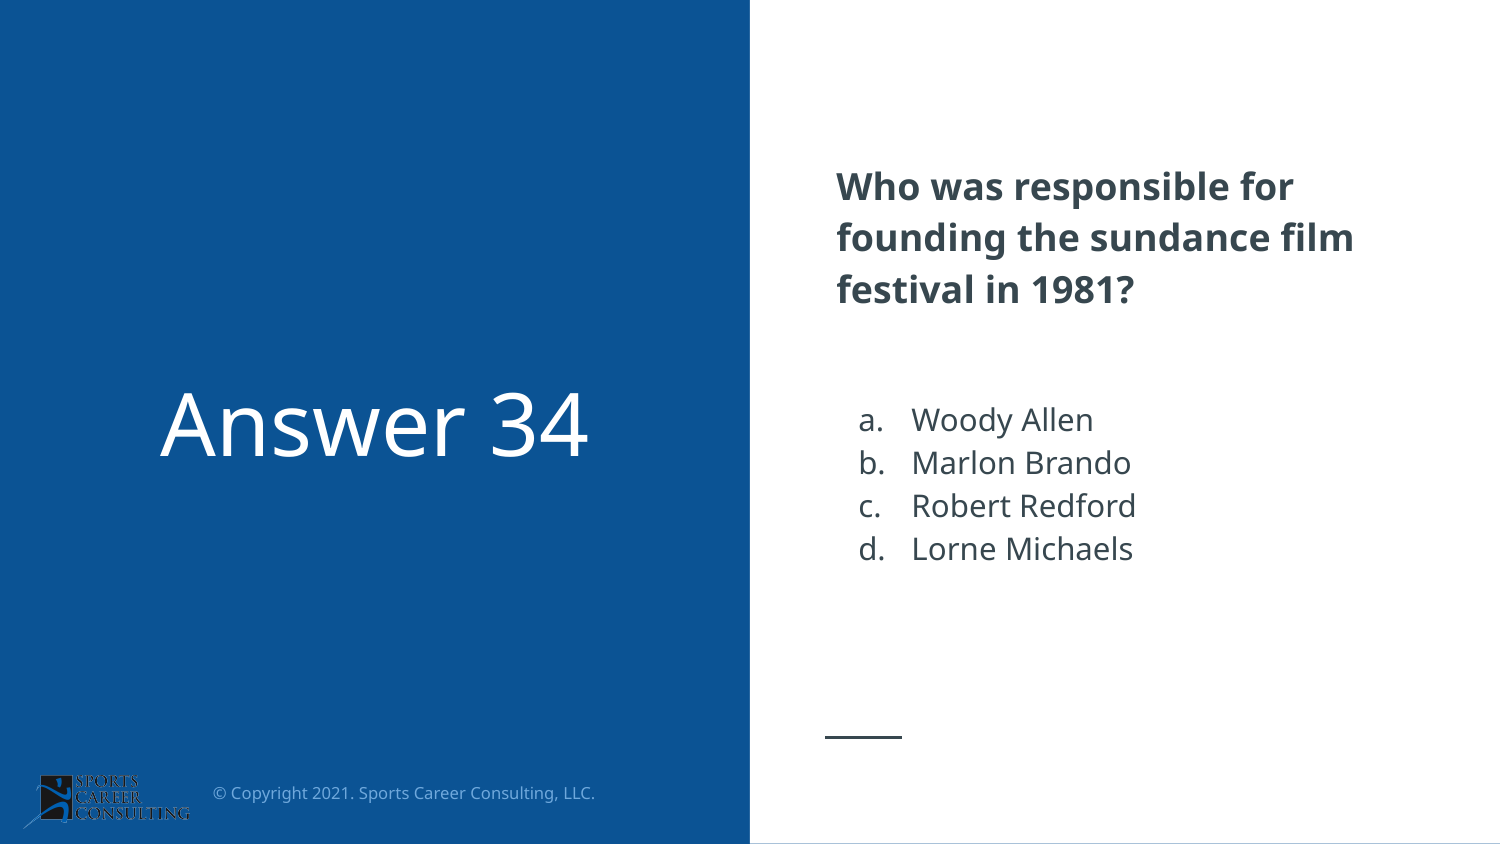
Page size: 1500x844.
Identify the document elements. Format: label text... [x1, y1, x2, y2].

text_box © Copyright 2021. Sports Career Consulting, LLC. [197, 767, 750, 838]
picture [22, 774, 190, 829]
list Who was responsible for founding the sundance film festival in 1981? Woody Allen Marlon Brando Robert Redford Lorne Michaels [821, 118, 1486, 725]
title Answer 34 [43, 298, 708, 546]
